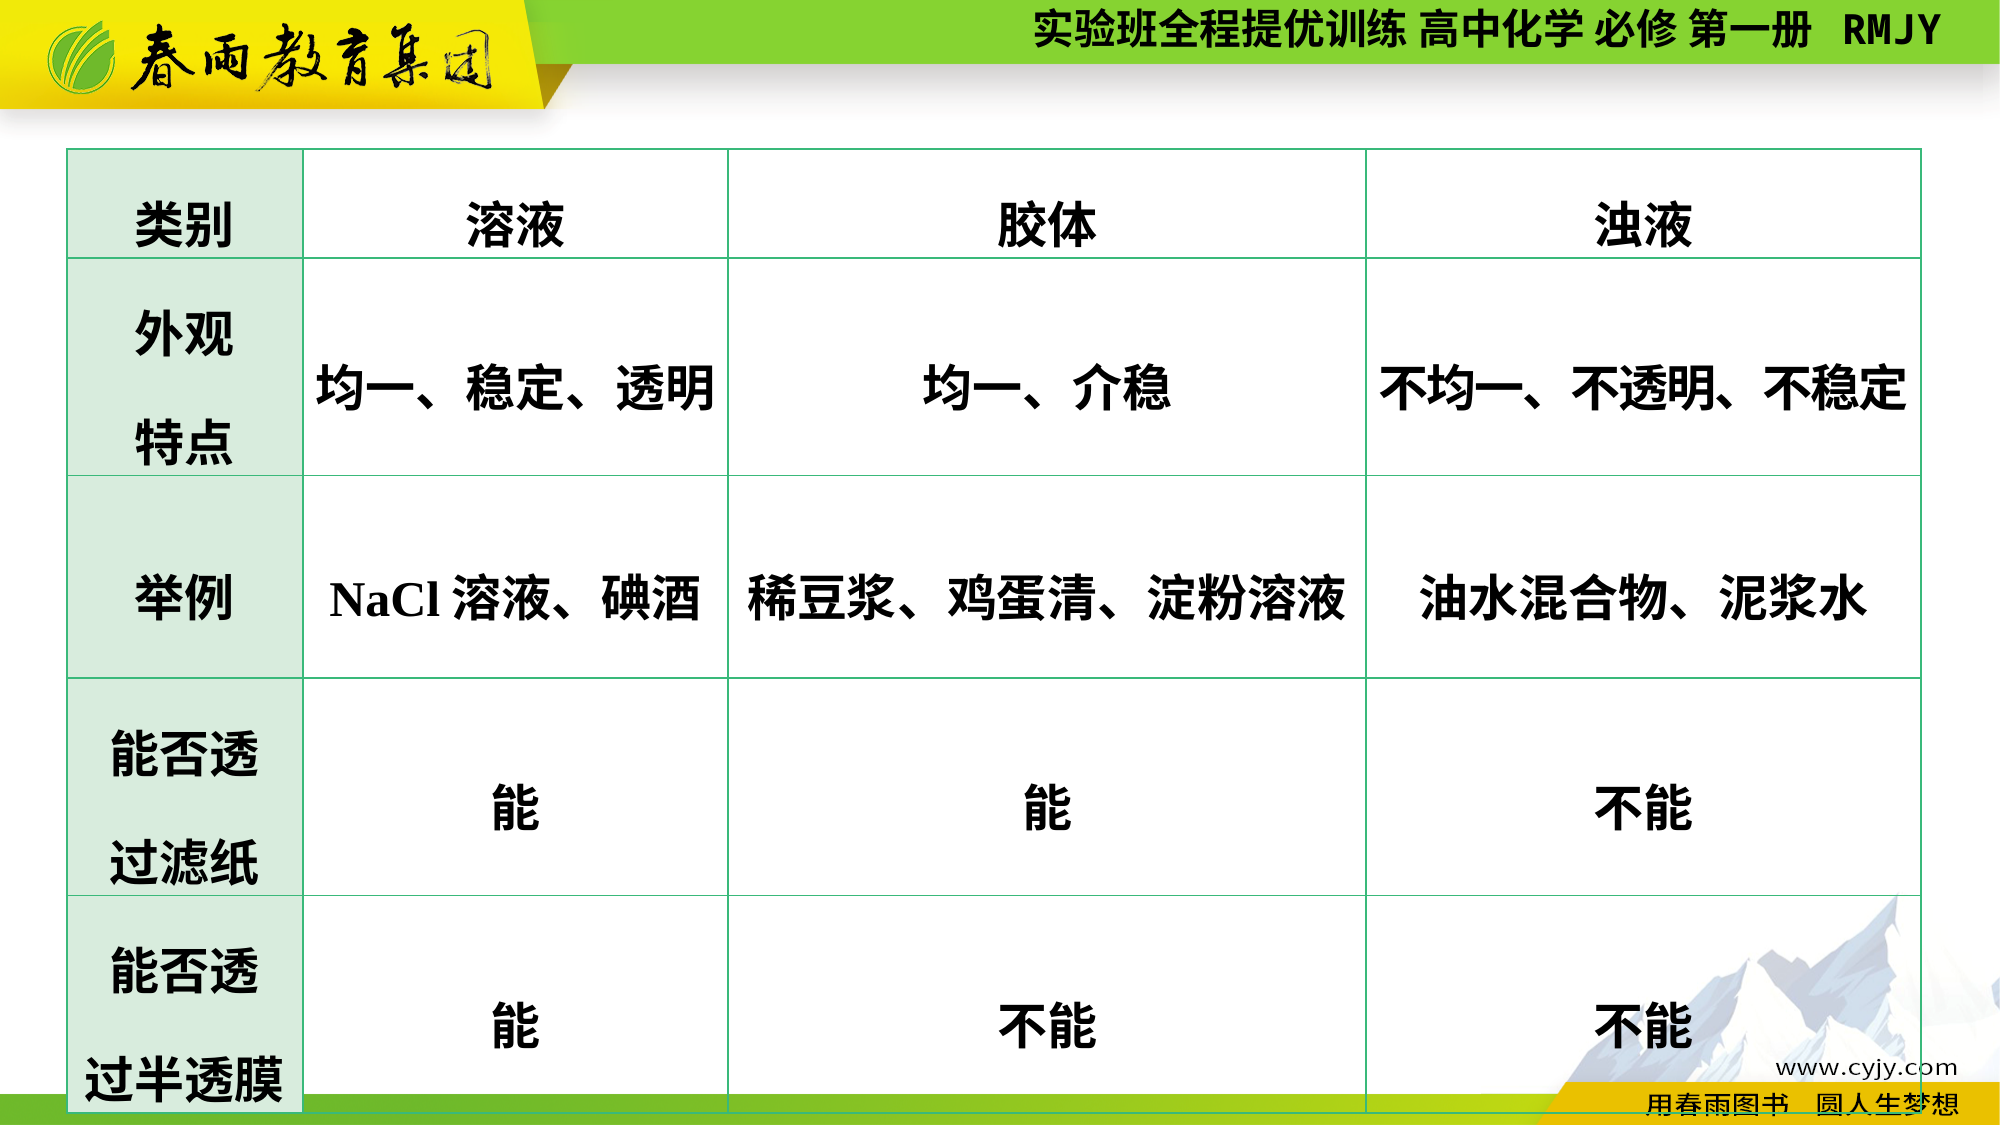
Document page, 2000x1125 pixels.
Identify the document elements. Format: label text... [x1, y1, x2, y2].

table_cell 能否透 过半透膜 [68, 896, 302, 1112]
table_cell 不均一、不透明、不稳定 [1367, 259, 1920, 475]
table_cell 稀豆浆、鸡蛋清、淀粉溶液 [729, 476, 1365, 677]
table_cell 能 [304, 679, 727, 895]
table_cell 油水混合物、泥浆水 [1367, 476, 1920, 677]
table_cell 能 [304, 896, 727, 1112]
table_cell 不能 [1367, 896, 1920, 1112]
table_cell 能 [729, 679, 1365, 895]
picture [0, 0, 2000, 1125]
table_cell 均一、介稳 [729, 259, 1365, 475]
table_cell 不能 [729, 896, 1365, 1112]
table_cell 能否透 过滤纸 [68, 679, 302, 895]
table_cell 外观 特点 [68, 259, 302, 475]
table_header 类别 [68, 150, 302, 257]
table_header 溶液 [304, 150, 727, 257]
table_cell 均一、稳定、透明 [304, 259, 727, 475]
table_cell 举例 [68, 476, 302, 677]
table_header 胶体 [729, 150, 1365, 257]
table_cell 不能 [1367, 679, 1920, 895]
table_cell NaCl溶液、碘酒 [304, 476, 727, 677]
table_header 浊液 [1367, 150, 1920, 257]
